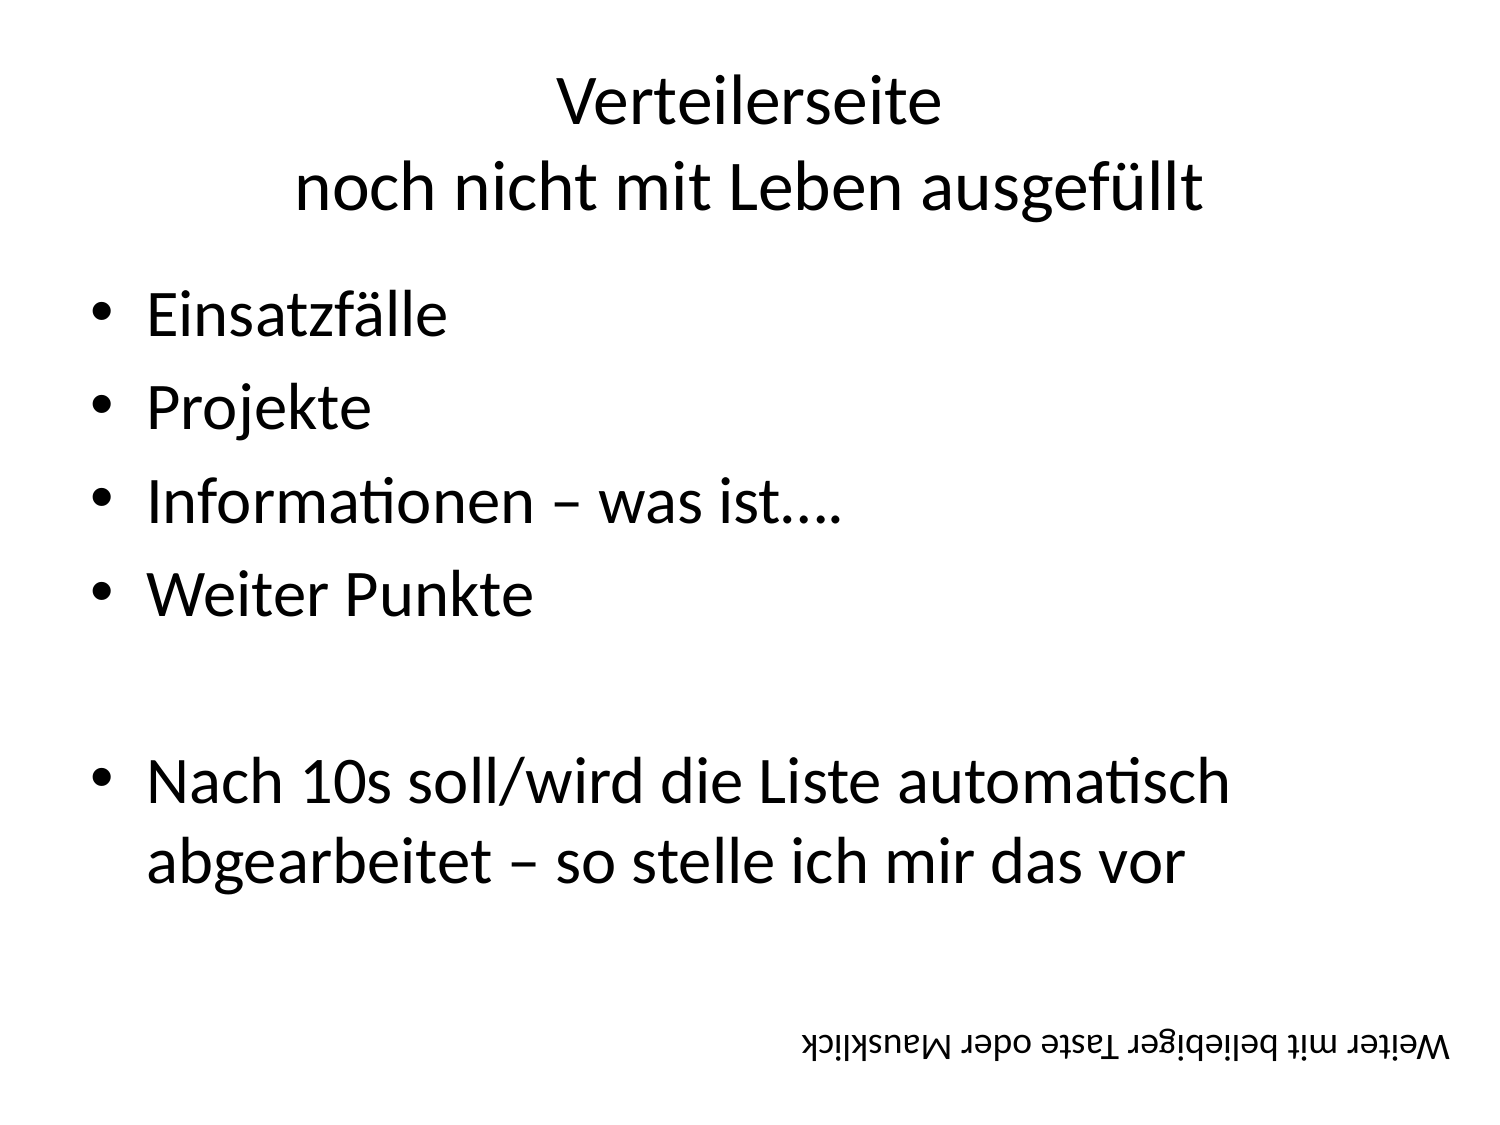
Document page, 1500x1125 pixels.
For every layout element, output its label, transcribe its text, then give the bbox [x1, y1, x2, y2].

text_box Weiter mit beliebiger Taste oder Mausklick [714, 1020, 1465, 1081]
title Verteilerseite noch nicht mit Leben ausgefüllt [75, 45, 1425, 233]
list Einsatzfälle Projekte Informationen – was ist…. Weiter Punkte Nach 10s soll/wird die Liste automatisch abgearbeitet – so stelle ich mir das vor [75, 262, 1425, 1005]
